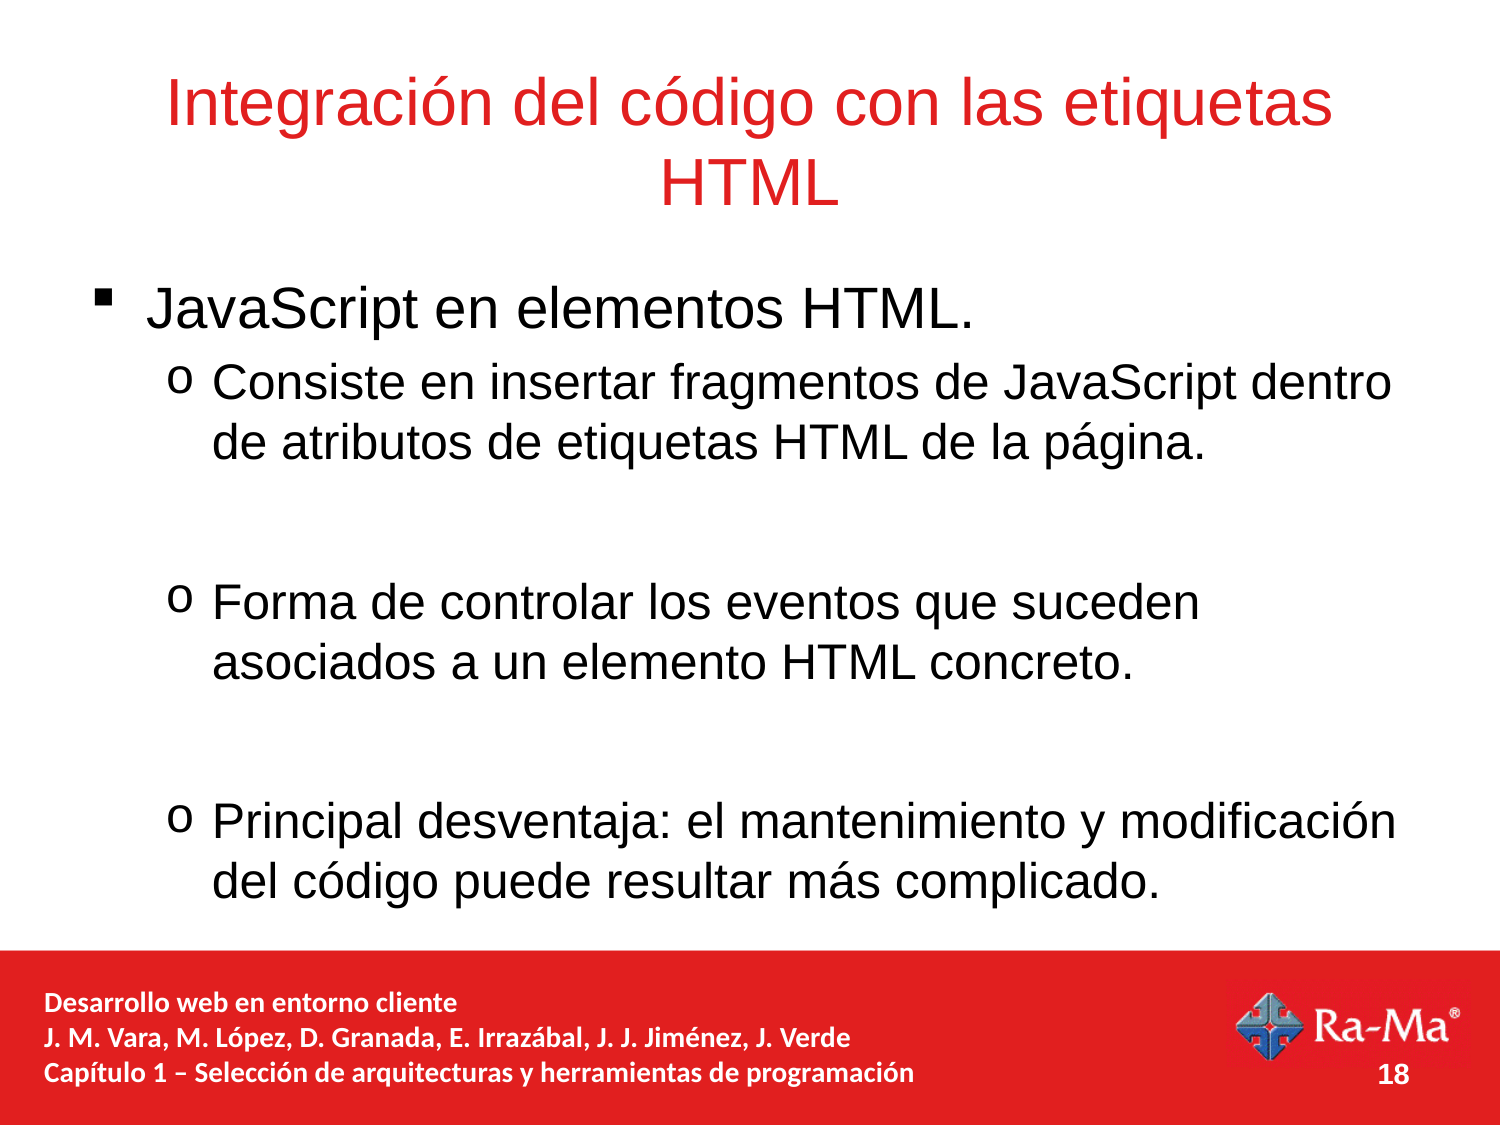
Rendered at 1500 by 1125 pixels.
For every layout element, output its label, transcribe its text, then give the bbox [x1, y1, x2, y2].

footer Desarrollo web en entorno cliente J. M. Vara, M. López, D. Granada, E. Irrazábal, J. J. Jiménez, J. Verde Capítulo 1 – Selección de arquitecturas y herramientas de programación [29, 975, 1058, 1094]
slide_number 18 [1074, 1042, 1425, 1103]
title Integración del código con las etiquetas HTML [75, 45, 1425, 233]
list JavaScript en elementos HTML. Consiste en insertar fragmentos de JavaScript dentro de atributos de etiquetas HTML de la página. Forma de controlar los eventos que suceden asociados a un elemento HTML concreto. Principal desventaja: el mantenimiento y modificación del código puede resultar más complicado. [75, 262, 1425, 929]
picture [0, 0, 1500, 1125]
